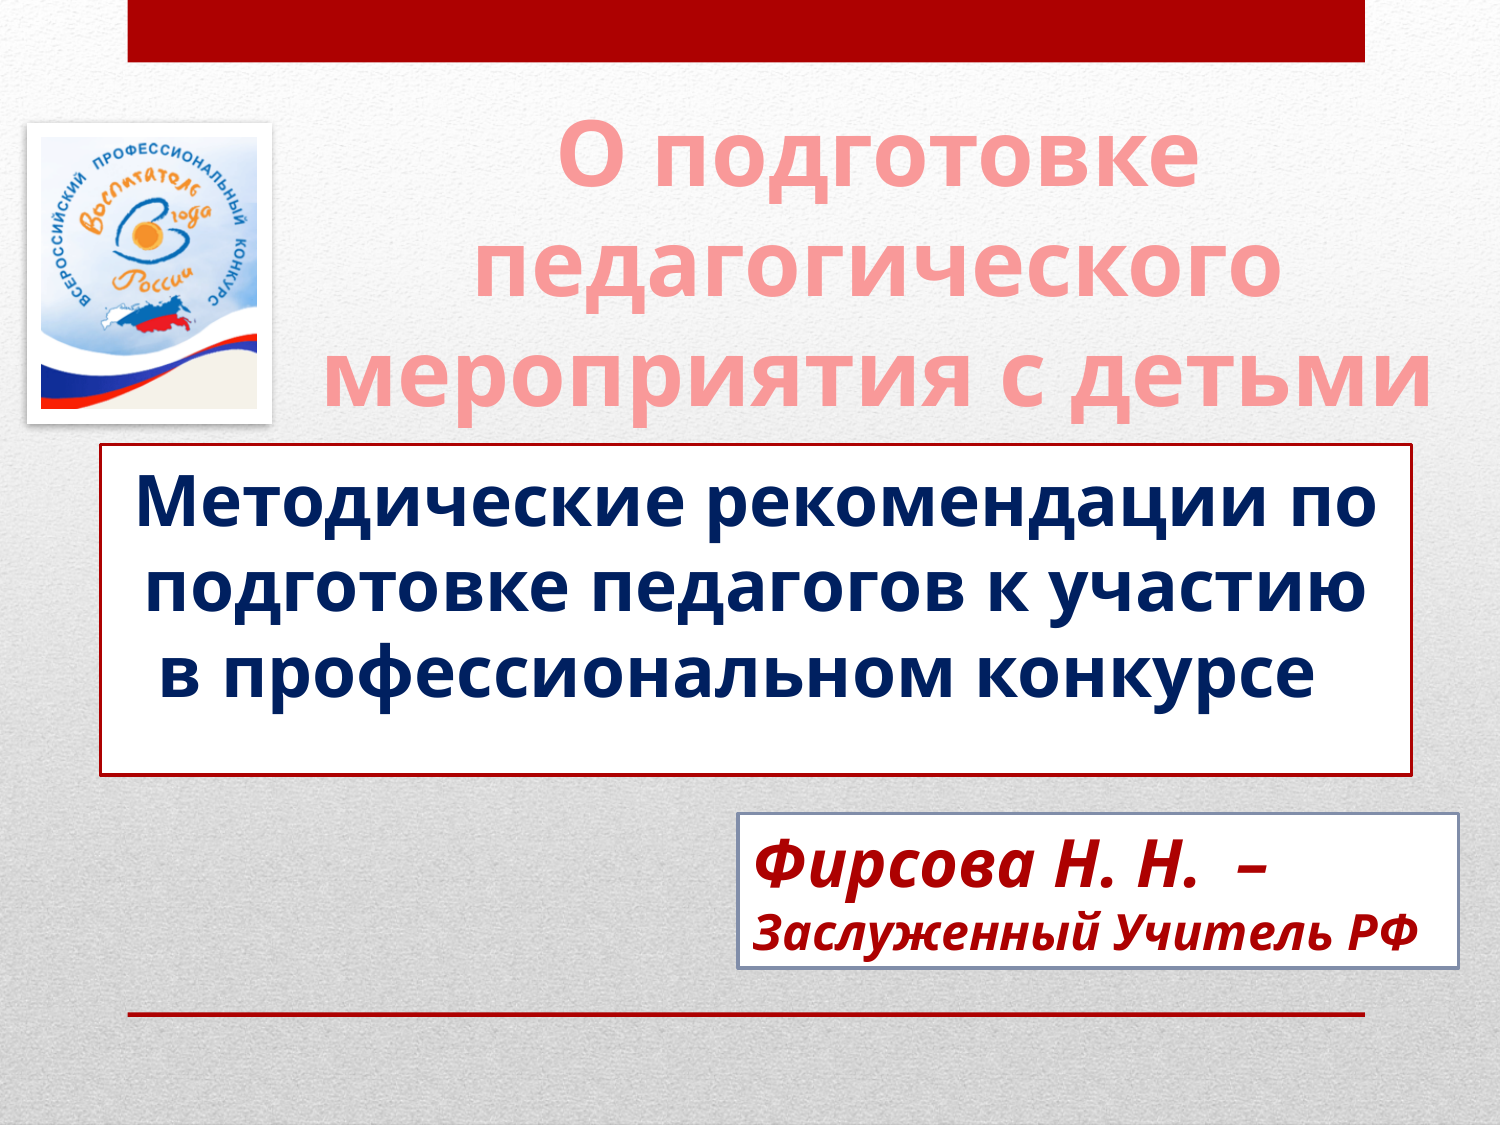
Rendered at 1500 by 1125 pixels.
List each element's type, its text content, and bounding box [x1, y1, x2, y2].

subtitle Методические рекомендации по подготовке педагогов к участию в профессиональном конкурсе [99, 443, 1413, 777]
text_box Фирсова Н. Н. – Заслуженный Учитель РФ [736, 812, 1460, 970]
picture [40, 136, 258, 410]
title О подготовке педагогического мероприятия с детьми [257, 78, 1500, 433]
